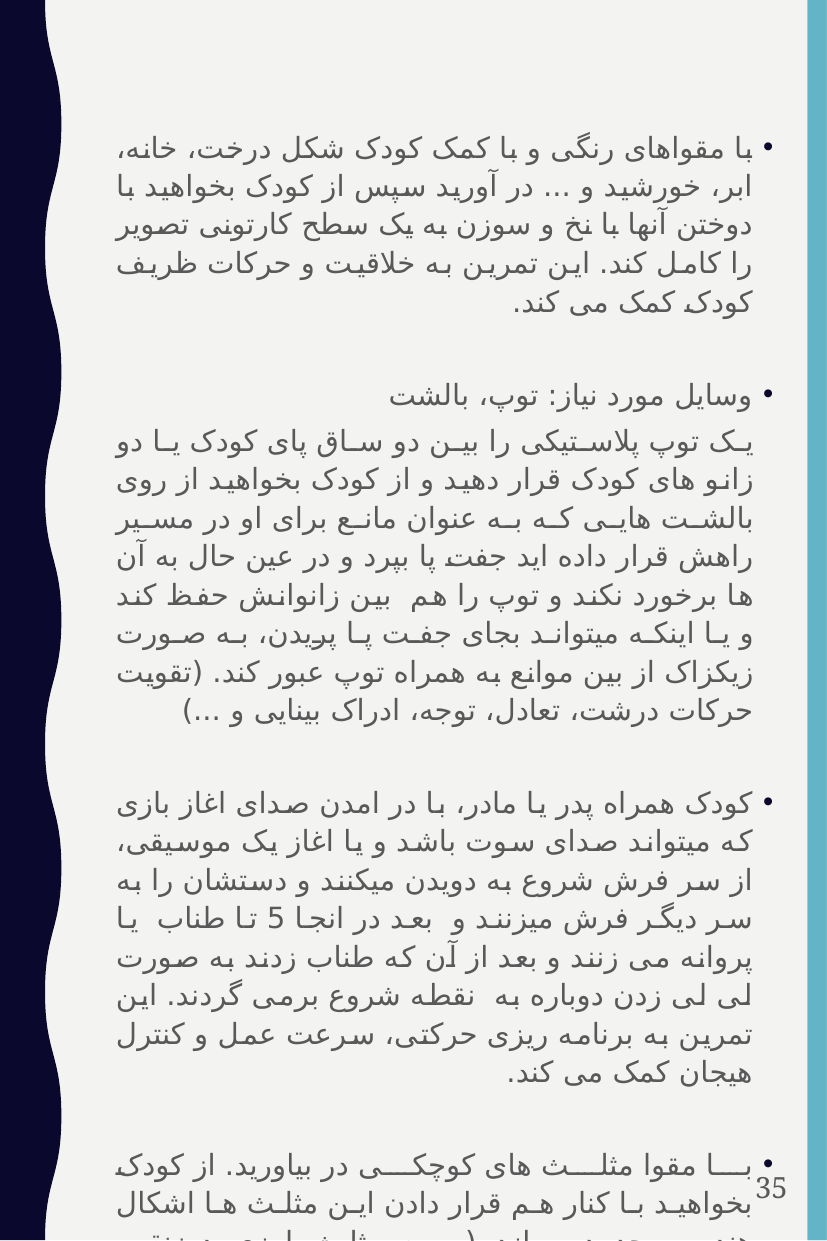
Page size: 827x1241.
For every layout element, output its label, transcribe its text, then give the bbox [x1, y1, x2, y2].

slide_number 35 [725, 1157, 803, 1217]
list با مقواهای رنگی و با کمک کودک شکل درخت، خانه، ابر، خورشید و ... در آورید سپس از کودک بخواهید با دوختن آنها با نخ و سوزن به یک سطح کارتونی تصویر را کامل کند. این تمرین به خلاقیت و حرکات ظریف کودک کمک می کند. وسایل مورد نیاز: توپ، بالشت یک توپ پلاستیکی را بین دو ساق پای کودک یا دو زانو های کودک قرار دهید و از کودک بخواهید از روی بالشت هایی که به عنوان مانع برای او در مسیر راهش قرار داده اید جفت پا بپرد و در عین حال به آن ها برخورد نکند و توپ را هم بین زانوانش حفظ کند و یا اینکه میتواند بجای جفت پا پریدن، به صورت زیکزاک از بین موانع به همراه توپ عبور کند. (تقویت حرکات درشت، تعادل، توجه، ادراک بینایی و ...) کودک همراه پدر یا مادر، با در امدن صدای اغاز بازی که میتواند صدای سوت باشد و یا اغاز یک موسیقی، از سر فرش شروع به دویدن میکنند و دستشان را به سر دیگر فرش میزنند و بعد در انجا 5 تا طناب یا پروانه می زنند و بعد از آن که طناب زدند به صورت لی لی زدن دوباره به نقطه شروع برمی گردند. این تمرین به برنامه ریزی حرکتی، سرعت عمل و کنترل هیجان کمک می کند. با مقوا مثلث های کوچکی در بیاورید. از کودک بخواهید با کنار هم قرار دادن این مثلث ها اشکال هندسی جدید بسازد. (مربع، مثلث، لوزی، دوزنقه، مستطیل، پنج ضلعی و...) این تمرین موجب افزایش تمرکز و بهبود ادراک دیداری-فضایی می شود. [100, 118, 789, 708]
